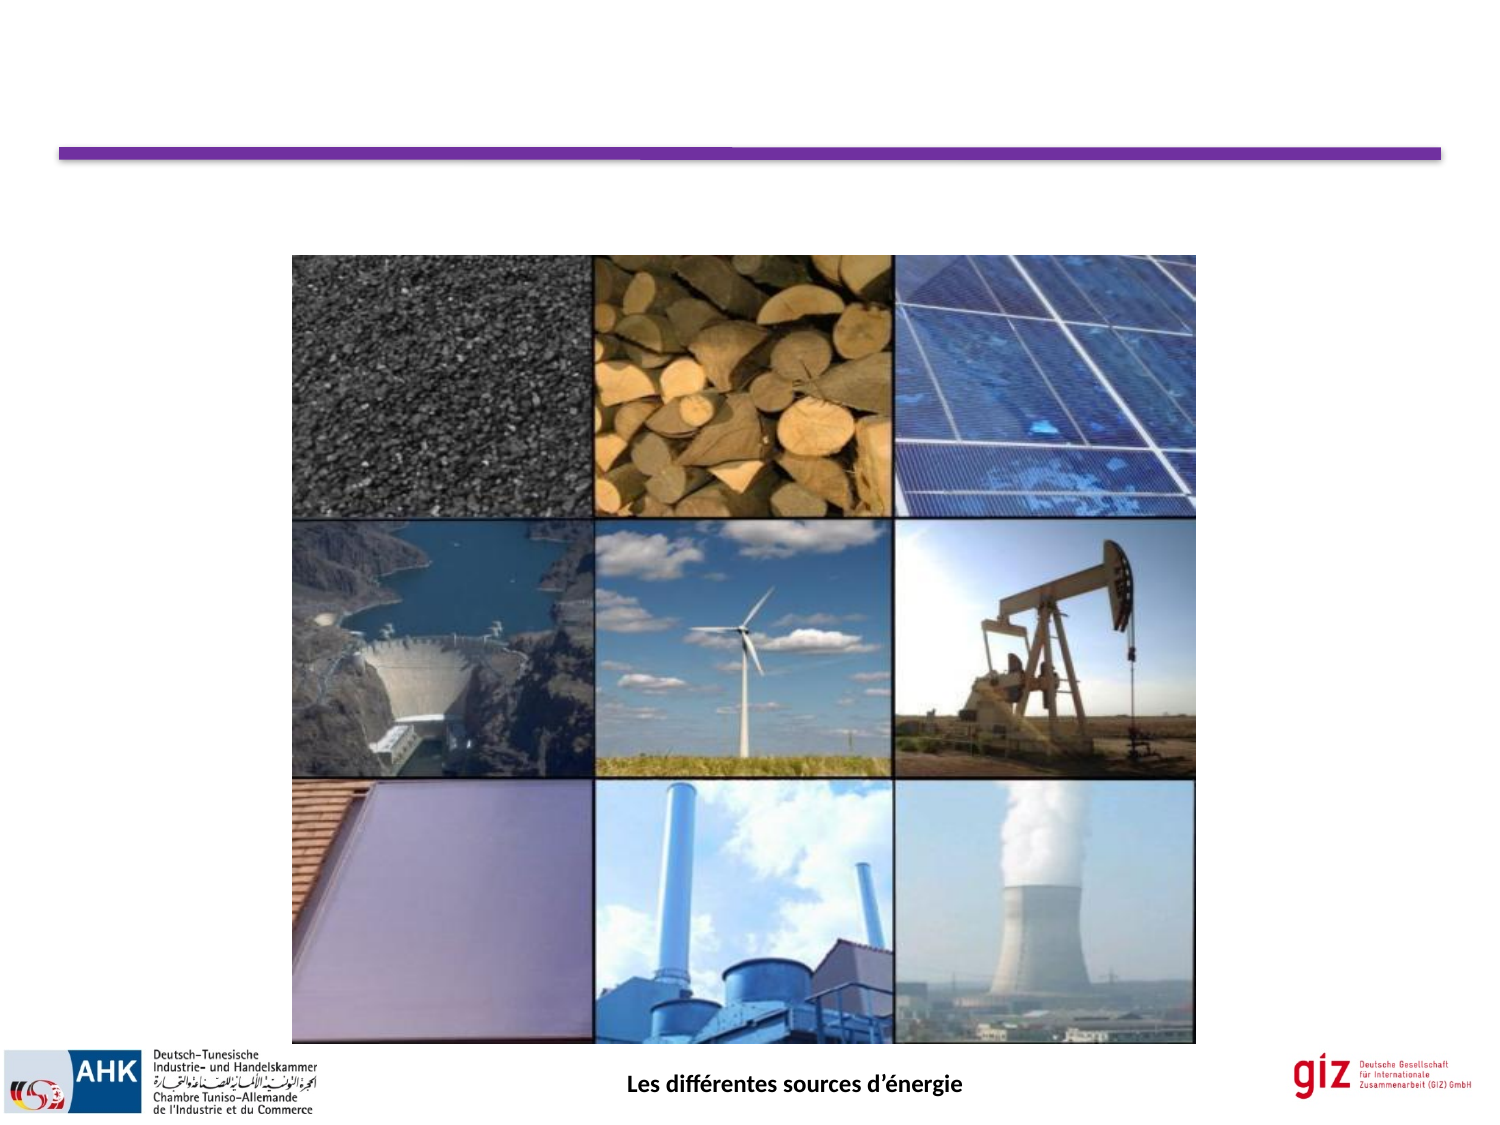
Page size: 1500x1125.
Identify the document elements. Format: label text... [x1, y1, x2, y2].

picture [3, 1049, 317, 1114]
picture [292, 255, 1196, 1044]
text_box Les différentes sources d’énergie [612, 1060, 979, 1106]
picture [1275, 1031, 1500, 1125]
